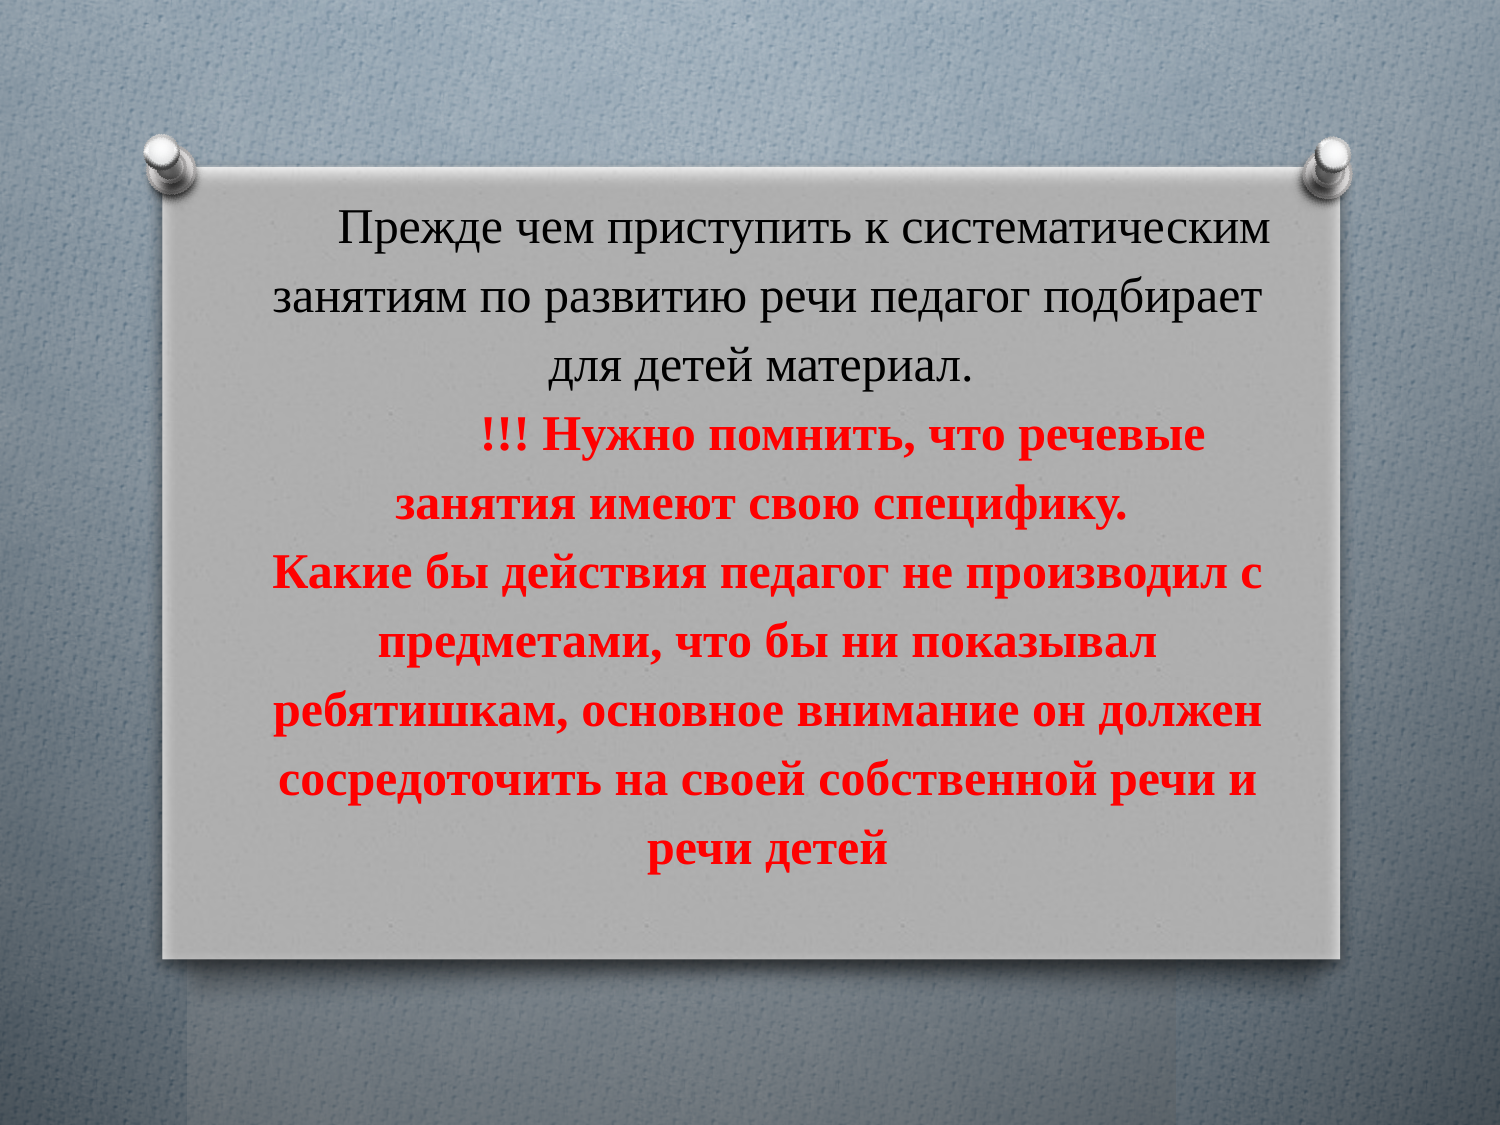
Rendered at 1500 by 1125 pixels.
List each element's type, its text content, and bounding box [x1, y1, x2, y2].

title Прежде чем приступить к систематическим занятиям по развитию речи педагог подбирает для детей материал. !!! Нужно помнить, что речевые занятия имеют свою специфику. Какие бы действия педагог не производил с предметами, что бы ни показывал ребятишкам, основное внимание он должен сосредоточить на своей собственной речи и речи детей [218, 196, 1317, 917]
picture [112, 100, 235, 224]
picture [1274, 109, 1396, 228]
